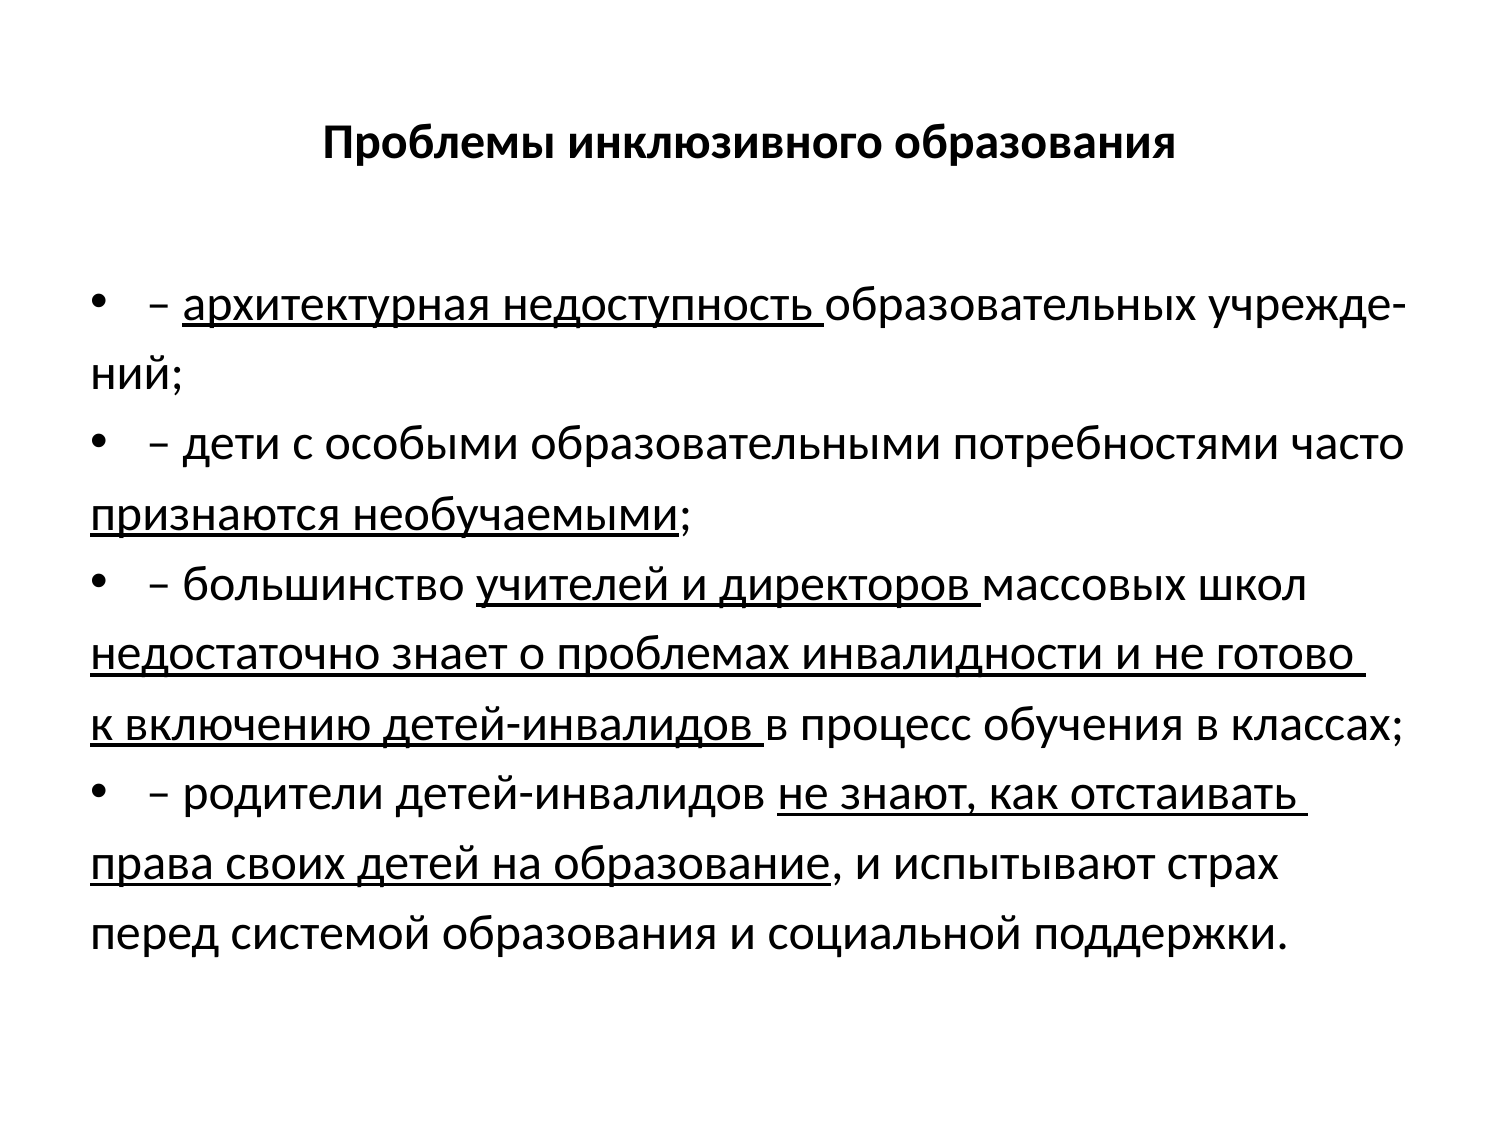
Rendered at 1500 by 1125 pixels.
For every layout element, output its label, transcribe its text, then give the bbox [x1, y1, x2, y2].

title Проблемы инклюзивного образования [75, 45, 1425, 233]
list – архитектурная недоступность образовательных учрежде- ний; – дети с особыми образовательными потребностями часто признаются необучаемыми; – большинство учителей и директоров массовых школ недостаточно знает о проблемах инвалидности и не готово к включению детей-инвалидов в процесс обучения в классах; – родители детей-инвалидов не знают, как отстаивать права своих детей на образование, и испытывают страх перед системой образования и социальной поддержки. [75, 262, 1425, 1005]
